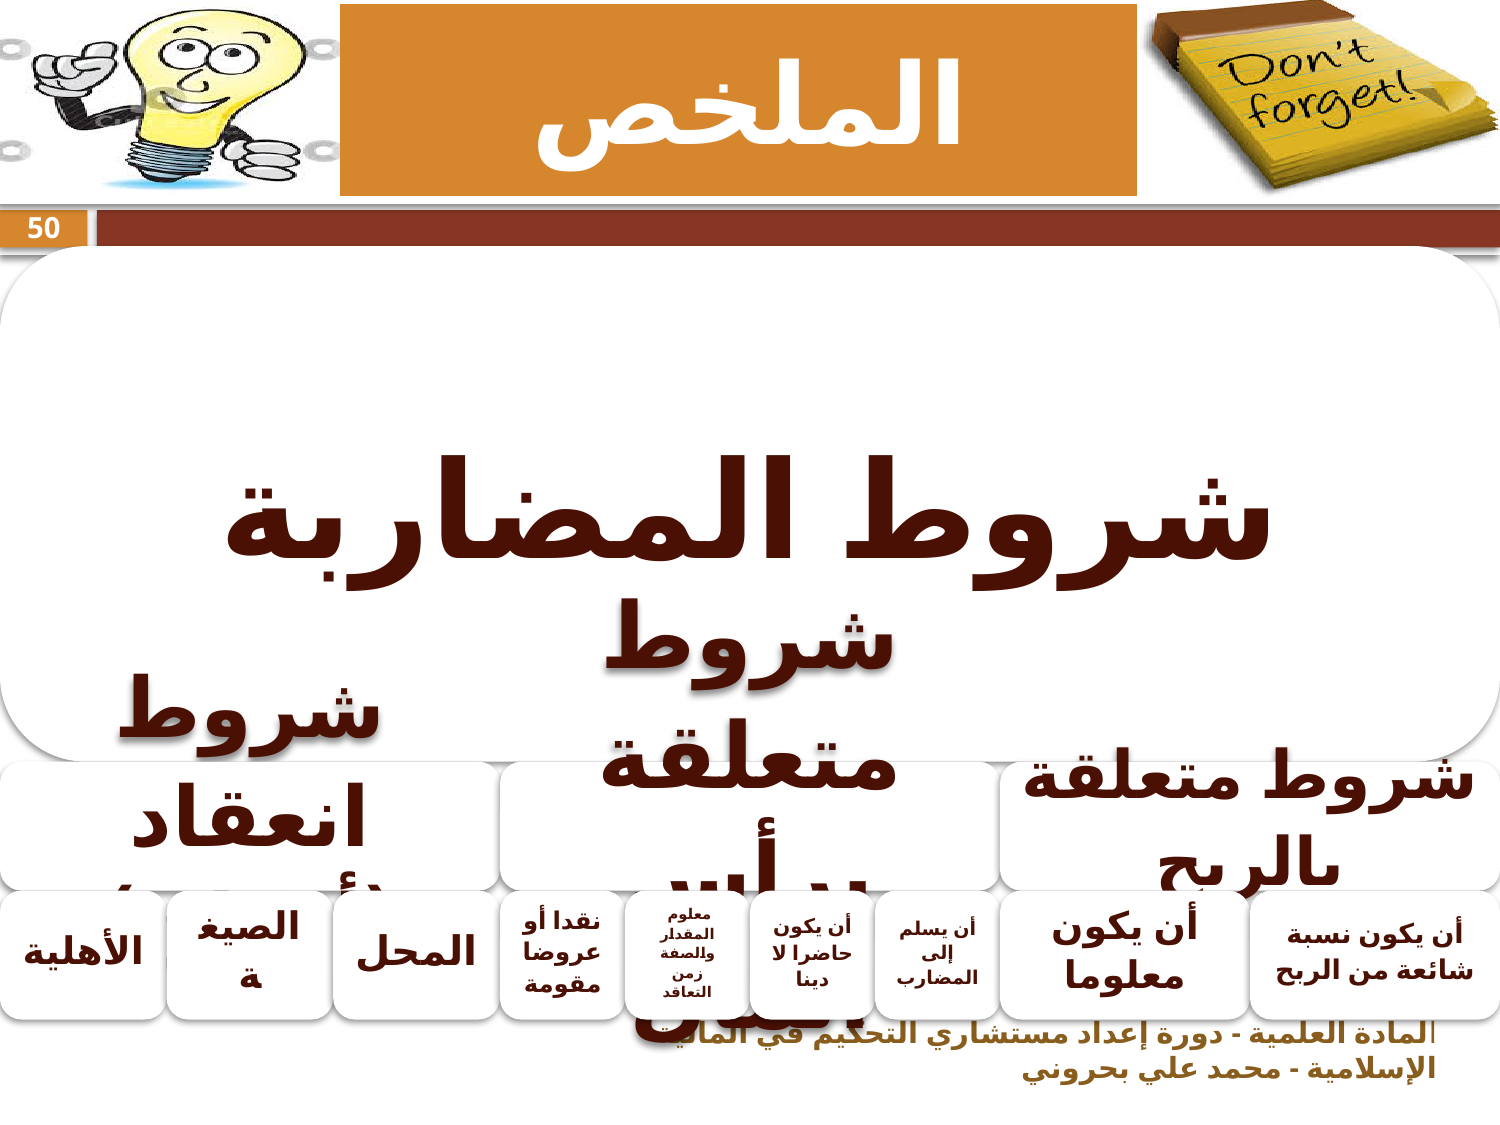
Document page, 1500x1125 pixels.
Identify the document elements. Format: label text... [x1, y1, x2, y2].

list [0, 245, 1500, 1020]
picture [1137, 0, 1500, 200]
slide_number 50 [0, 210, 88, 245]
footer المادة العلمية - دورة إعداد مستشاري التحكيم في المالية الإسلامية - محمد علي بحروني [562, 1030, 1452, 1080]
picture [0, 0, 341, 200]
title الملخص [341, 0, 1135, 204]
